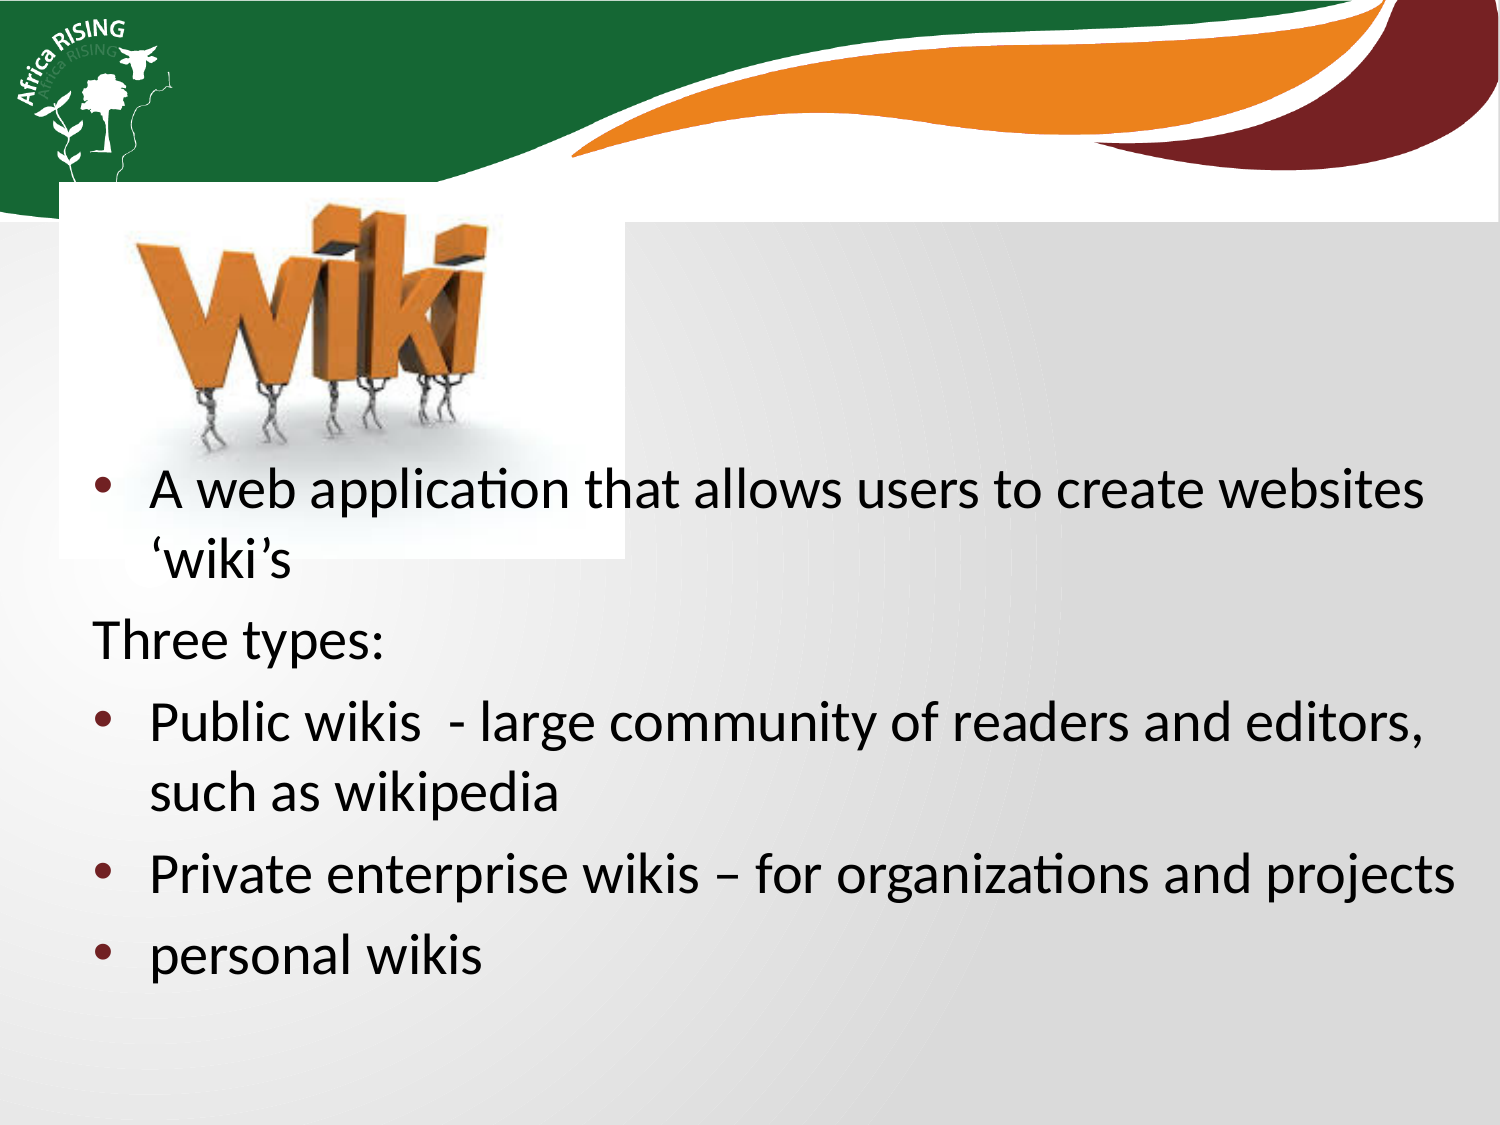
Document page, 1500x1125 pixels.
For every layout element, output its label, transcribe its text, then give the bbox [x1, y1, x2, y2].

picture [0, 0, 1499, 560]
text_box A web application that allows users to create websites ‘wiki’s Three types: Public wikis - large community of readers and editors, such as wikipedia Private enterprise wikis – for organizations and projects personal wikis [59, 370, 1494, 1100]
